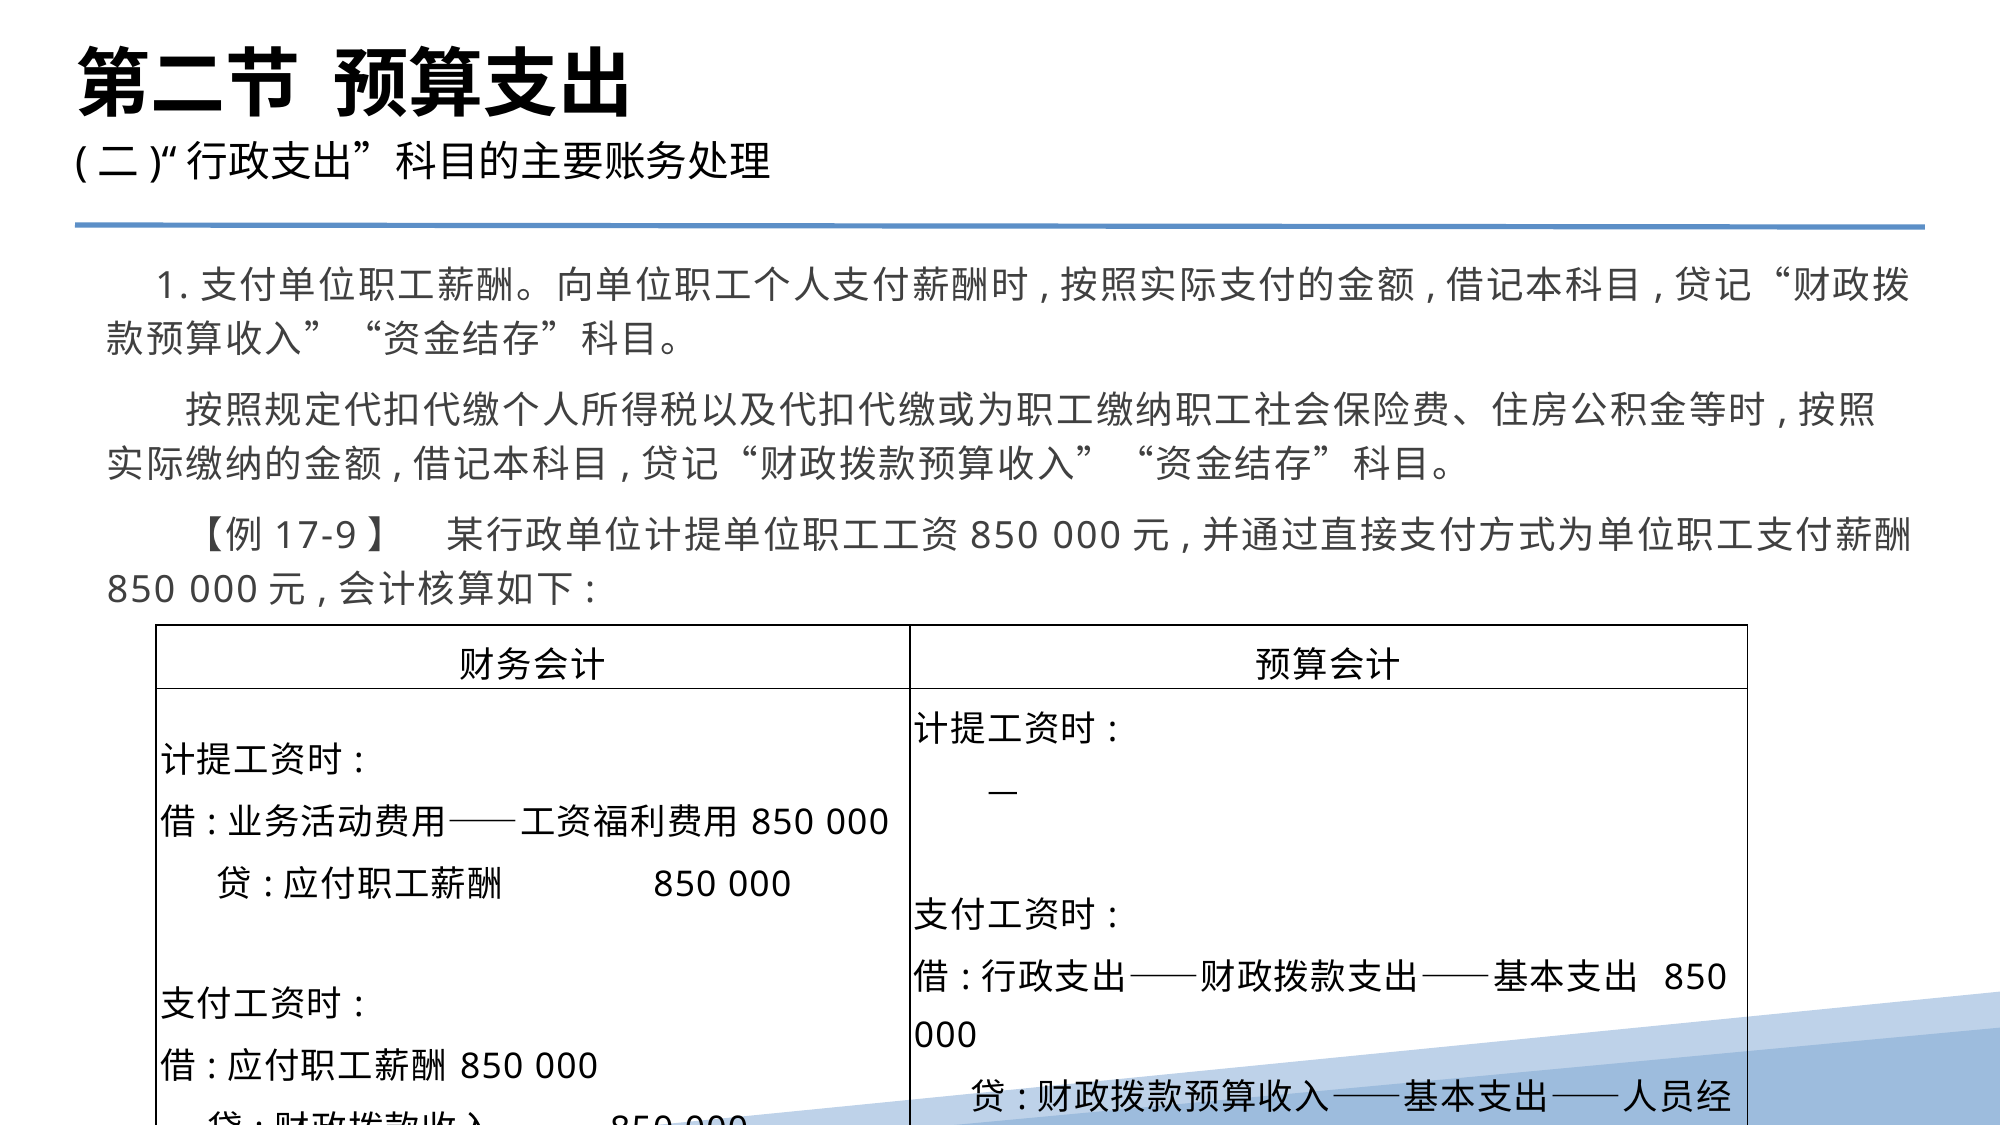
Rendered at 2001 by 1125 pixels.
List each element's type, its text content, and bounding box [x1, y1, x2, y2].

text_box 1.支付单位职工薪酬。向单位职工个人支付薪酬时,按照实际支付的金额,借记本科目,贷记“财政拨款预算收入”“资金结存”科目。 按照规定代扣代缴个人所得税以及代扣代缴或为职工缴纳职工社会保险费、住房公积金等时,按照实际缴纳的金额,借记本科目,贷记“财政拨款预算收入”“资金结存”科目。 【例17-9】 某行政单位计提单位职工工资850 000元,并通过直接支付方式为单位职工支付薪酬850 000元,会计核算如下: [96, 237, 1925, 625]
table_cell 计提工资时: 借:业务活动费用——工资福利费用850 000 贷:应付职工薪酬 850 000 支付工资时: 借:应付职工薪酬 850 000 贷:财政拨款收入 850 000 [157, 689, 909, 1125]
text_box 第二节 预算支出 [75, 24, 1925, 124]
table_header 预算会计 [911, 626, 1747, 688]
text_box (二)“行政支出”科目的主要账务处理 [75, 124, 1925, 200]
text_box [656, 991, 2000, 1125]
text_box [74, 224, 1925, 228]
table_header 财务会计 [157, 626, 909, 688]
table_cell 计提工资时: — 支付工资时: 借:行政支出——财政拨款支出——基本支出 850 000 贷:财政拨款预算收入——基本支出——人员经费 850 000 [911, 689, 1747, 991]
